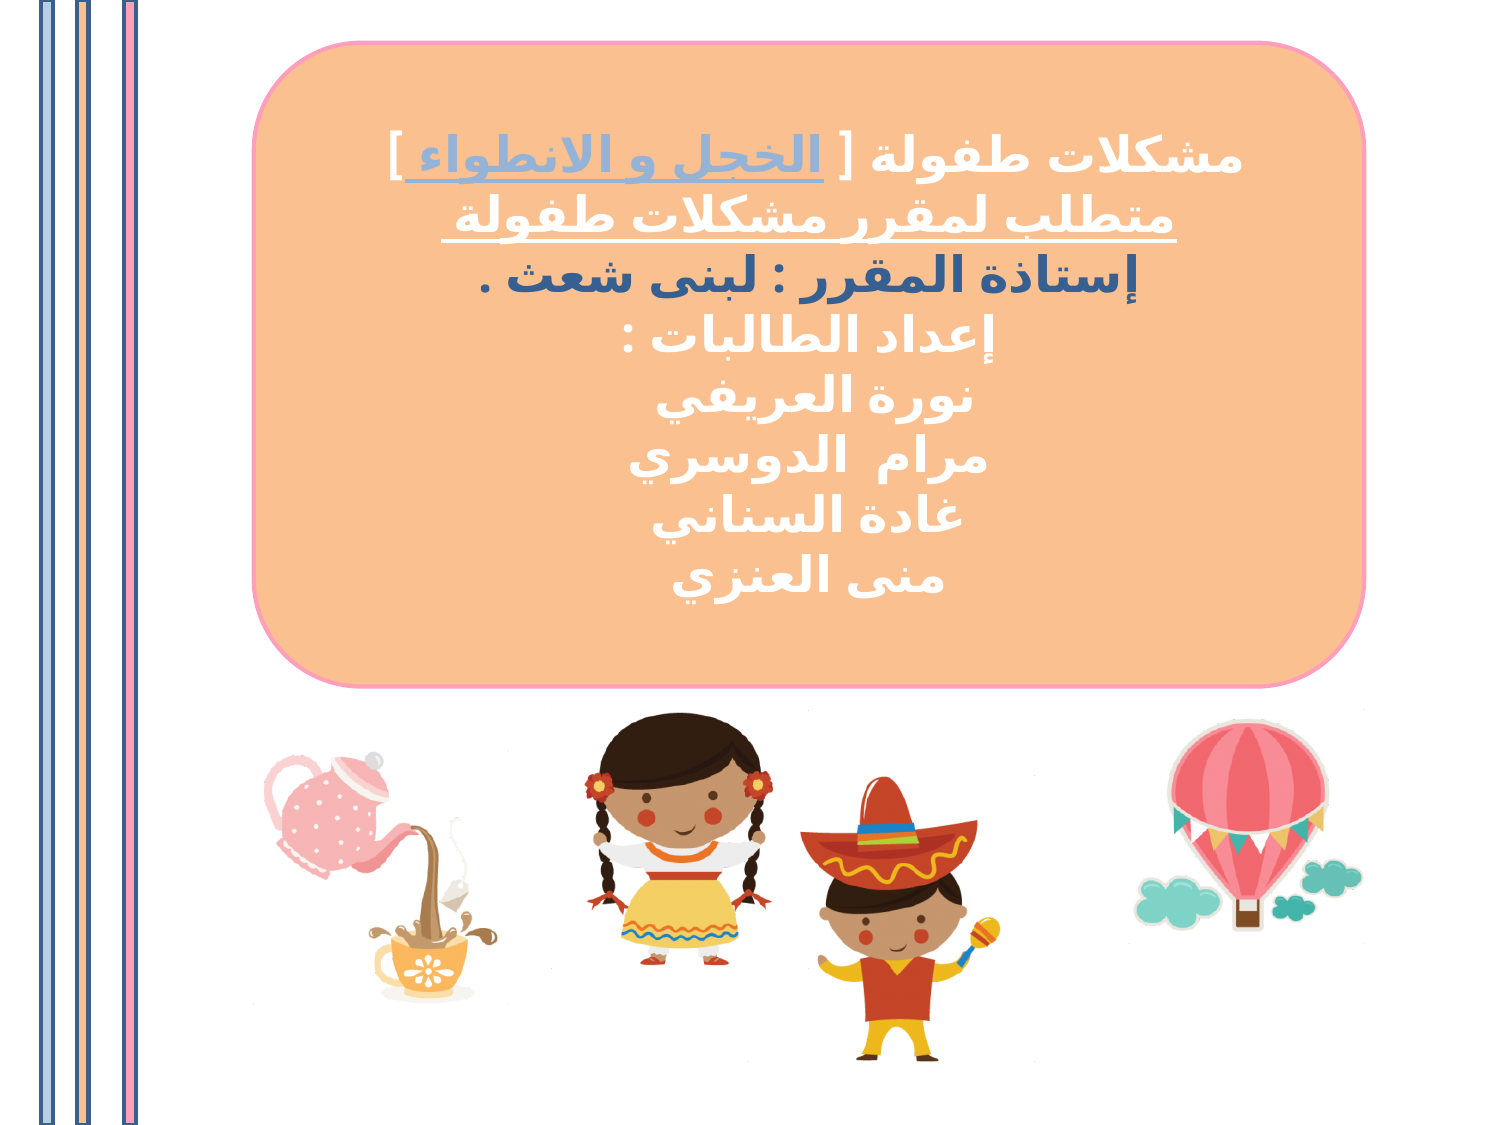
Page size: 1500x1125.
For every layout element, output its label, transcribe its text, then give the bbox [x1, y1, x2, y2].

text_box [122, 0, 138, 1125]
text_box [39, 0, 55, 1125]
text_box مشكلات طفولة [ الخجل و الانطواء ] متطلب لمقرر مشكلات طفولة إستاذة المقرر : لبنى شعث . إعداد الطالبات : نورة العريفي مرام الدوسري غادة السناني منى العنزي . [341, 114, 1277, 850]
text_box [75, 0, 91, 1125]
text_box [251, 40, 1367, 687]
picture [550, 710, 1035, 1062]
picture [253, 749, 509, 1005]
picture [1129, 709, 1365, 945]
